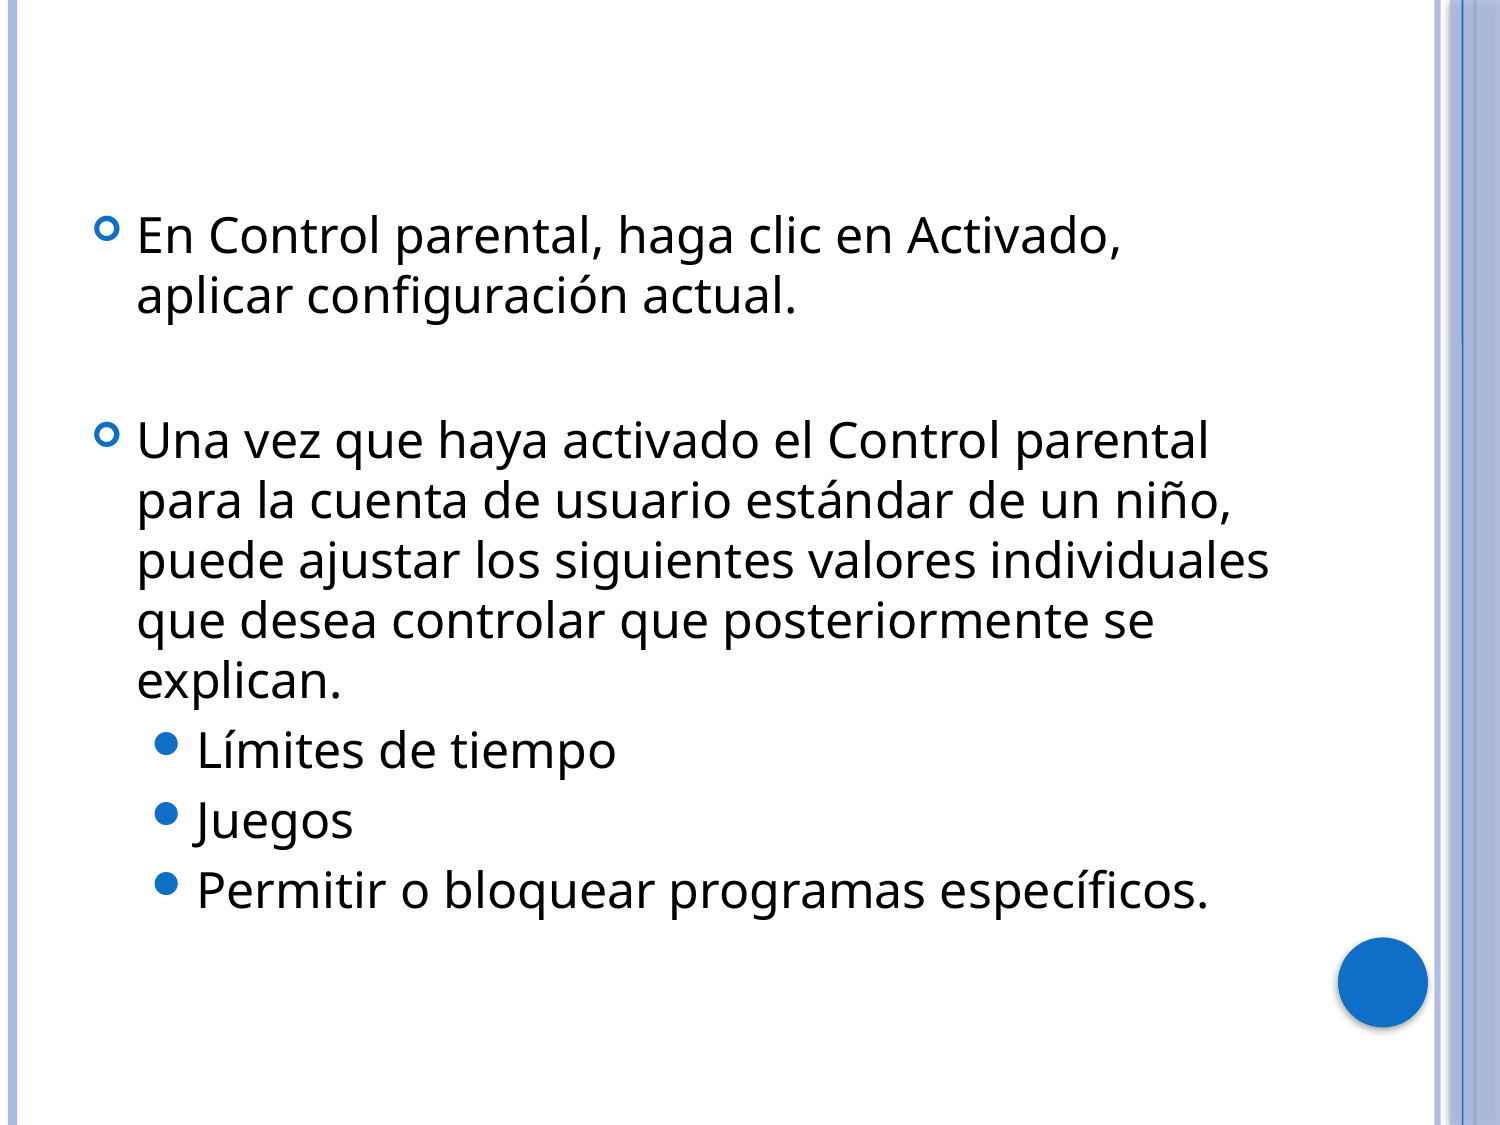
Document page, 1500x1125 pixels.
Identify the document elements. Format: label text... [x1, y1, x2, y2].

list En Control parental, haga clic en Activado, aplicar configuración actual. Una vez que haya activado el Control parental para la cuenta de usuario estándar de un niño, puede ajustar los siguientes valores individuales que desea controlar que posteriormente se explican. Límites de tiempo Juegos Permitir o bloquear programas específicos. [76, 196, 1302, 1031]
